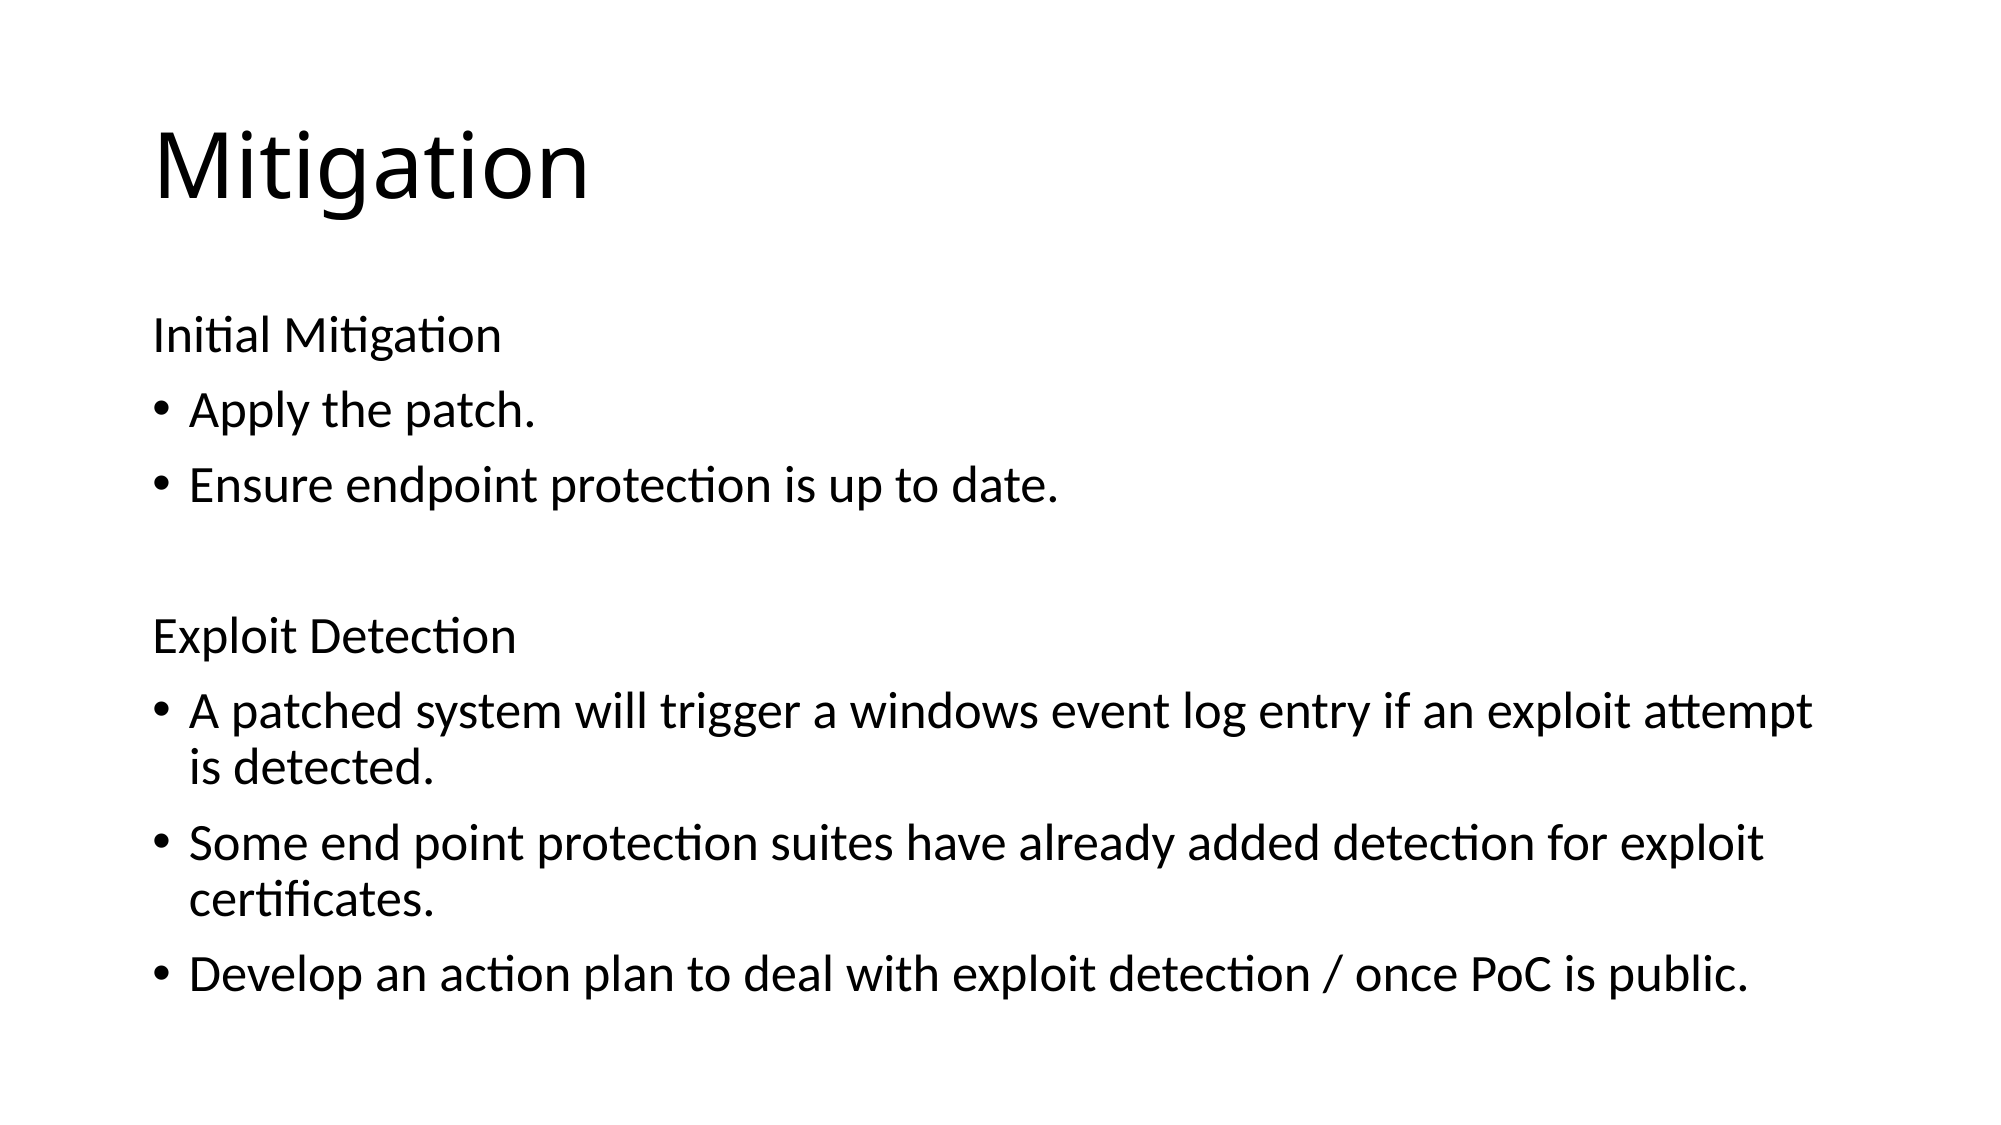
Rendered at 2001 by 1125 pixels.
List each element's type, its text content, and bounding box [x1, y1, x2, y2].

list Initial Mitigation Apply the patch. Ensure endpoint protection is up to date. Exploit Detection A patched system will trigger a windows event log entry if an exploit attempt is detected. Some end point protection suites have already added detection for exploit certificates. Develop an action plan to deal with exploit detection / once PoC is public. [137, 299, 1863, 1014]
title Mitigation [137, 59, 1863, 278]
